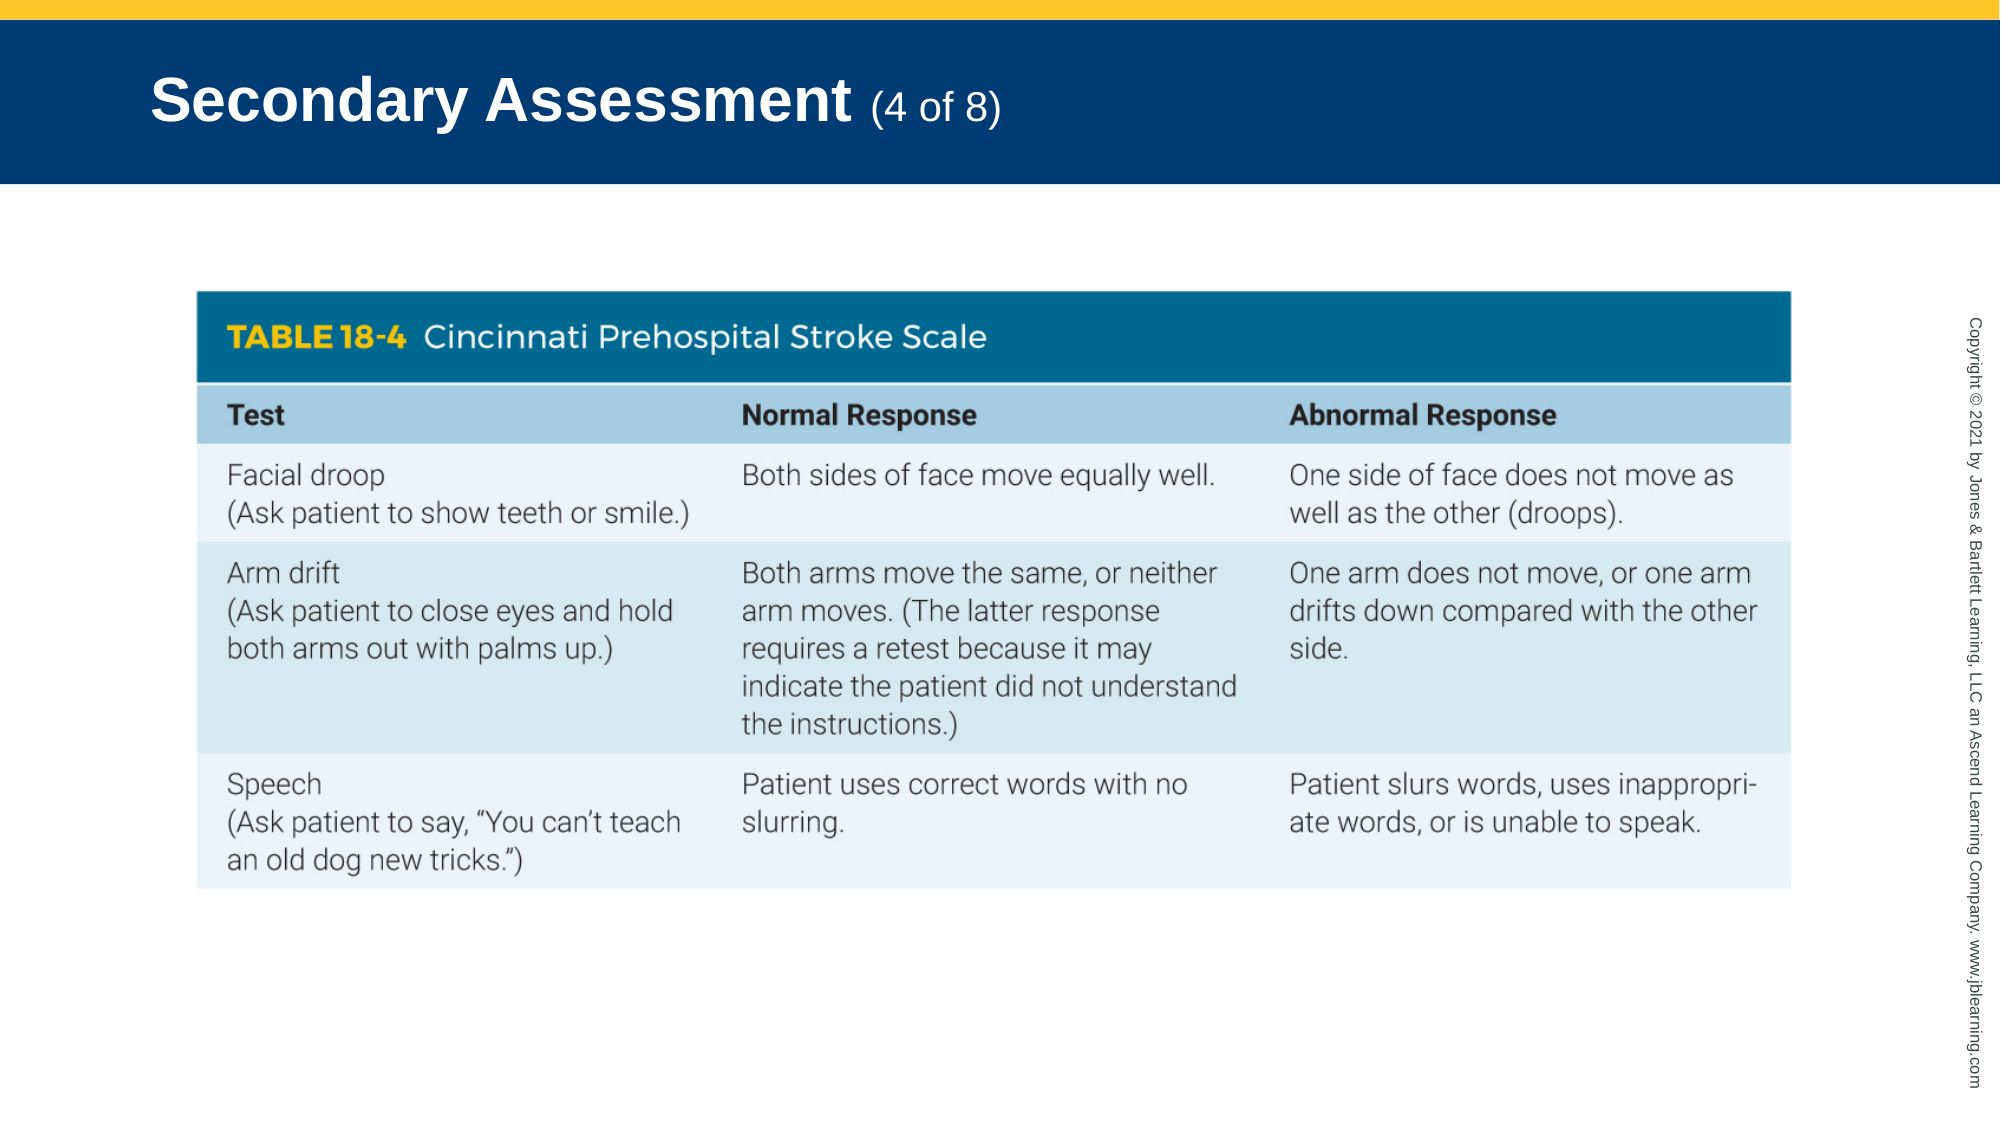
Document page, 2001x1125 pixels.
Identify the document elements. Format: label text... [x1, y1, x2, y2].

picture [187, 277, 1800, 904]
title Secondary Assessment (4 of 8) [0, 19, 2000, 185]
